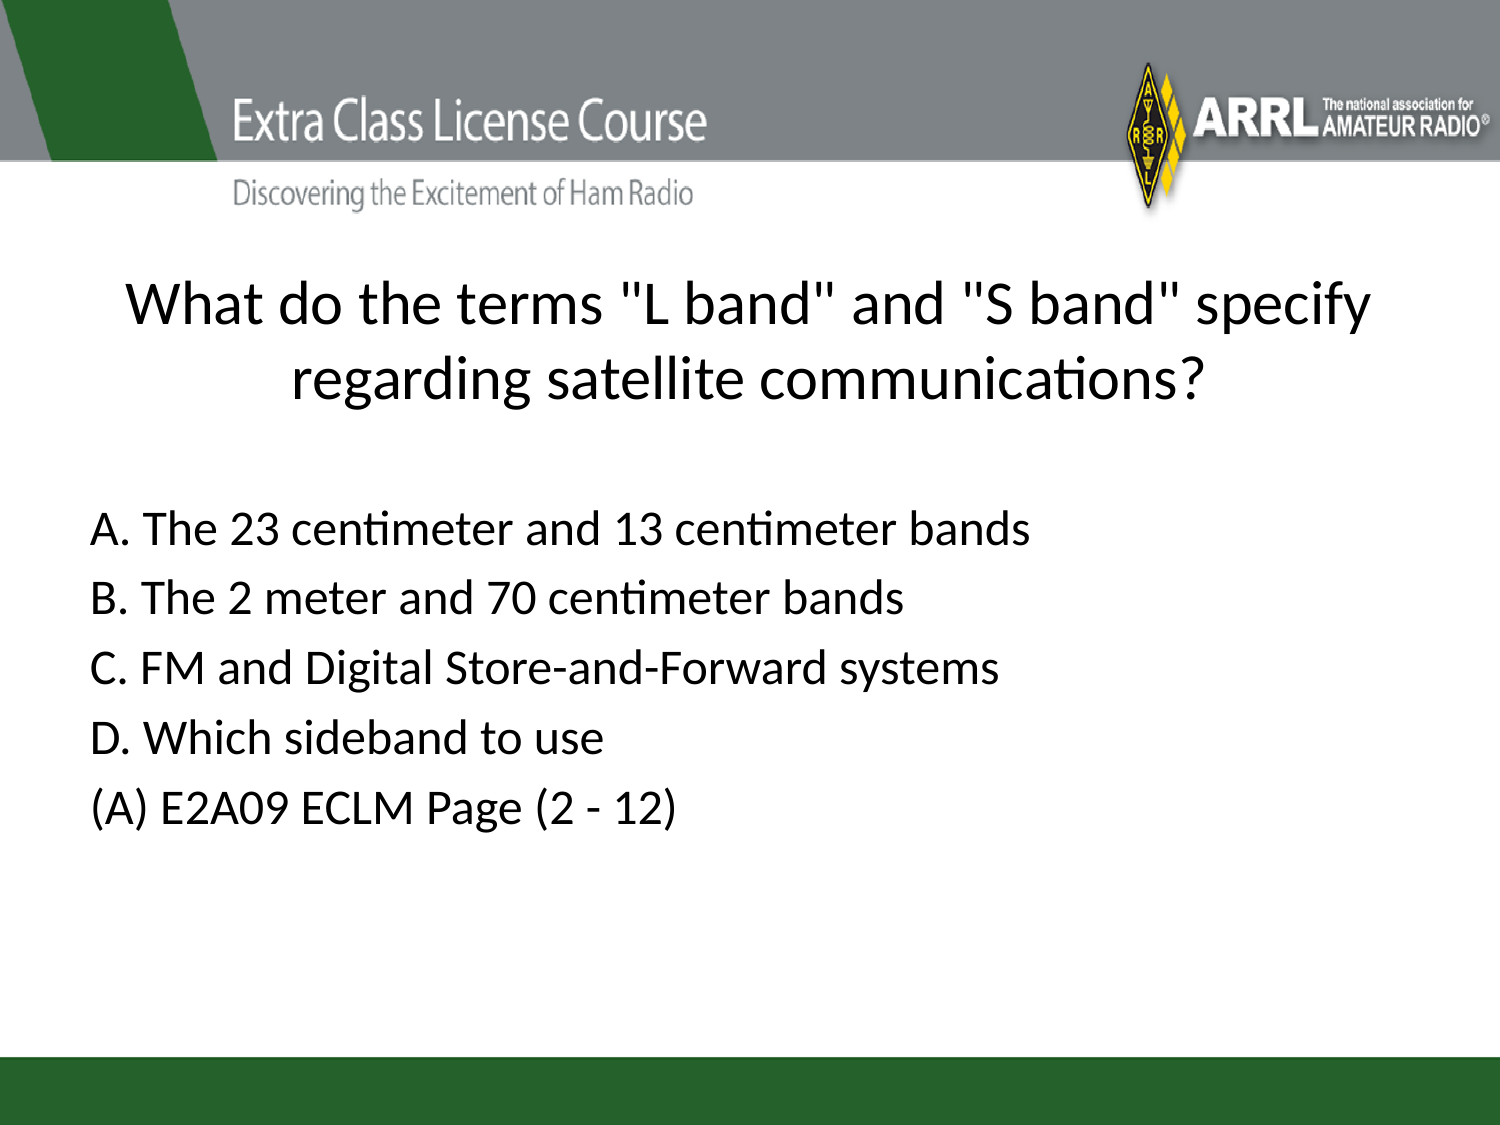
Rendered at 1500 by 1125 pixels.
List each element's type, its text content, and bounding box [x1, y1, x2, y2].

title What do the terms "L band" and "S band" specify regarding satellite communications? [75, 254, 1425, 435]
picture [0, 0, 1500, 1125]
list A. The 23 centimeter and 13 centimeter bands B. The 2 meter and 70 centimeter bands C. FM and Digital Store-and-Forward systems D. Which sideband to use (A) E2A09 ECLM Page (2 - 12) [75, 487, 1425, 1005]
